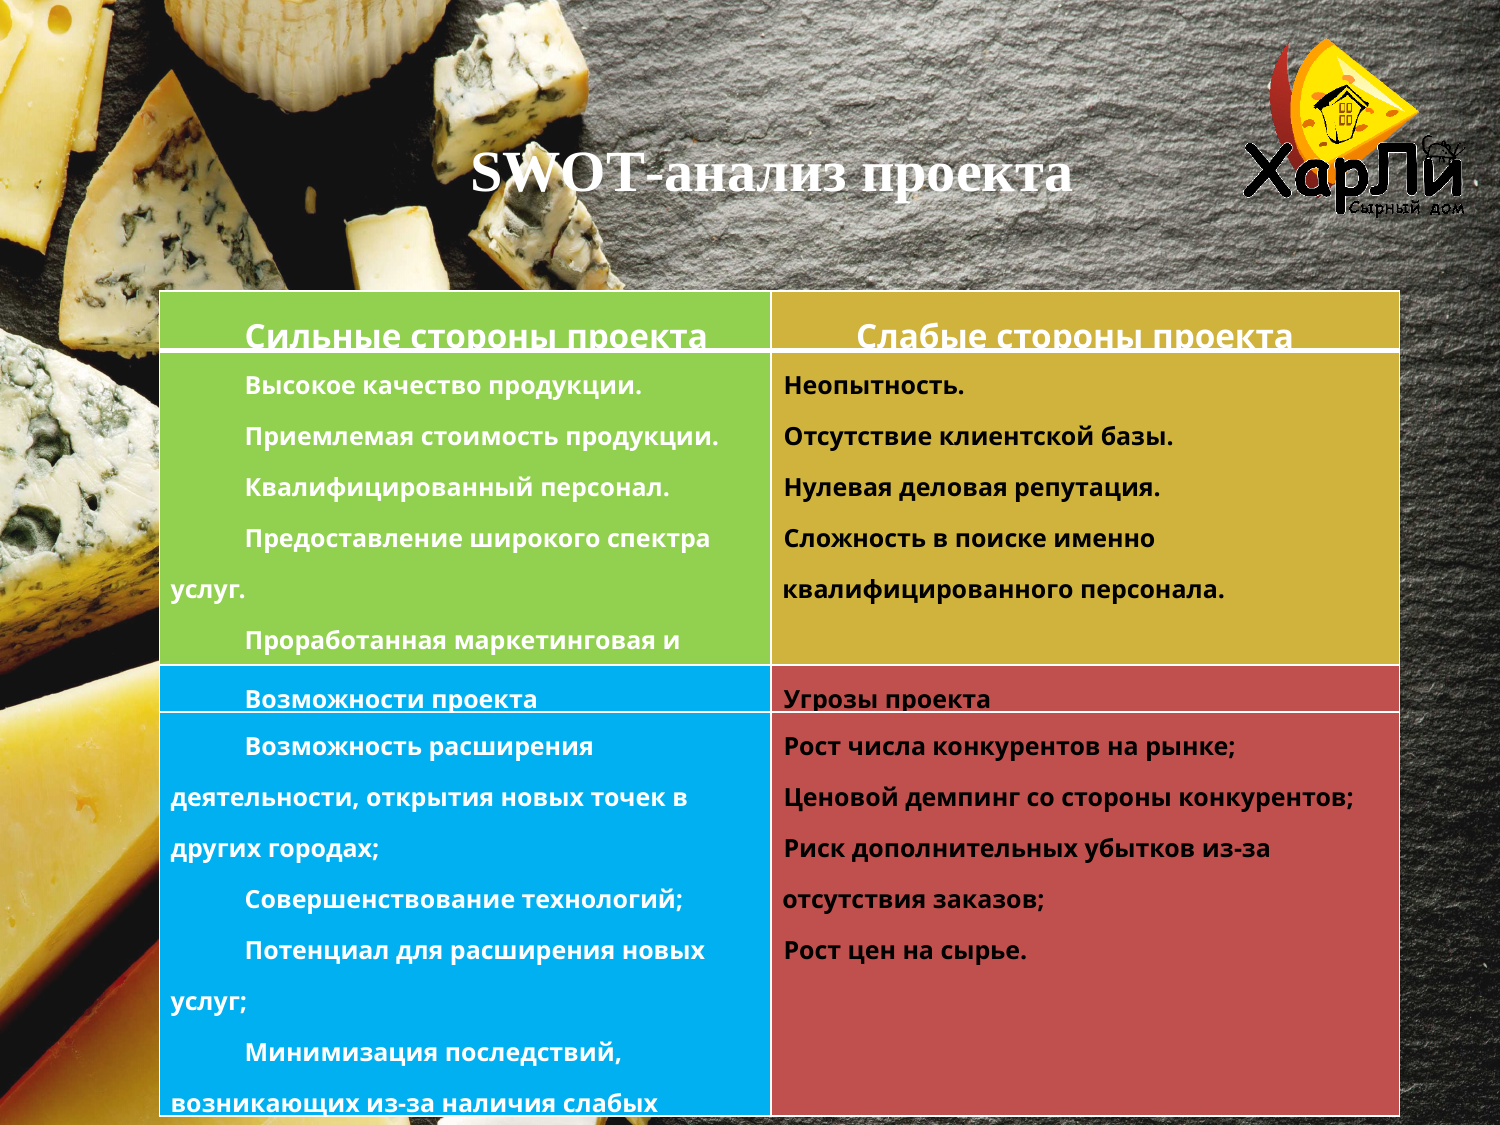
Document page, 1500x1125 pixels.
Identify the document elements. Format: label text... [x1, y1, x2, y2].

picture [0, 0, 1500, 1125]
table_cell Угрозы проекта [772, 666, 1399, 711]
text_box SWOT-анализ проекта [112, 125, 1228, 211]
table_cell Неопытность. Отсутствие клиентской базы. Нулевая деловая репутация. Сложность в поиске именно квалифицированного персонала. [772, 353, 1399, 664]
table_cell Рост числа конкурентов на рынке; Ценовой демпинг со стороны конкурентов; Риск дополнительных убытков из-за отсутствия заказов; Рост цен на сырье. [772, 713, 1399, 1115]
table_header Сильные стороны проекта [160, 292, 770, 348]
table_cell Высокое качество продукции. Приемлемая стоимость продукции. Квалифицированный персонал. Предоставление широкого спектра услуг. Проработанная маркетинговая и ценовая стратегия. [160, 353, 770, 664]
table_header Слабые стороны проекта [772, 292, 1399, 348]
table_cell Возможность расширения деятельности, открытия новых точек в других городах; Совершенствование технологий; Потенциал для расширения новых услуг; Минимизация последствий, возникающих из-за наличия слабых сторон. [160, 713, 770, 1115]
table_cell Возможности проекта [160, 666, 770, 711]
